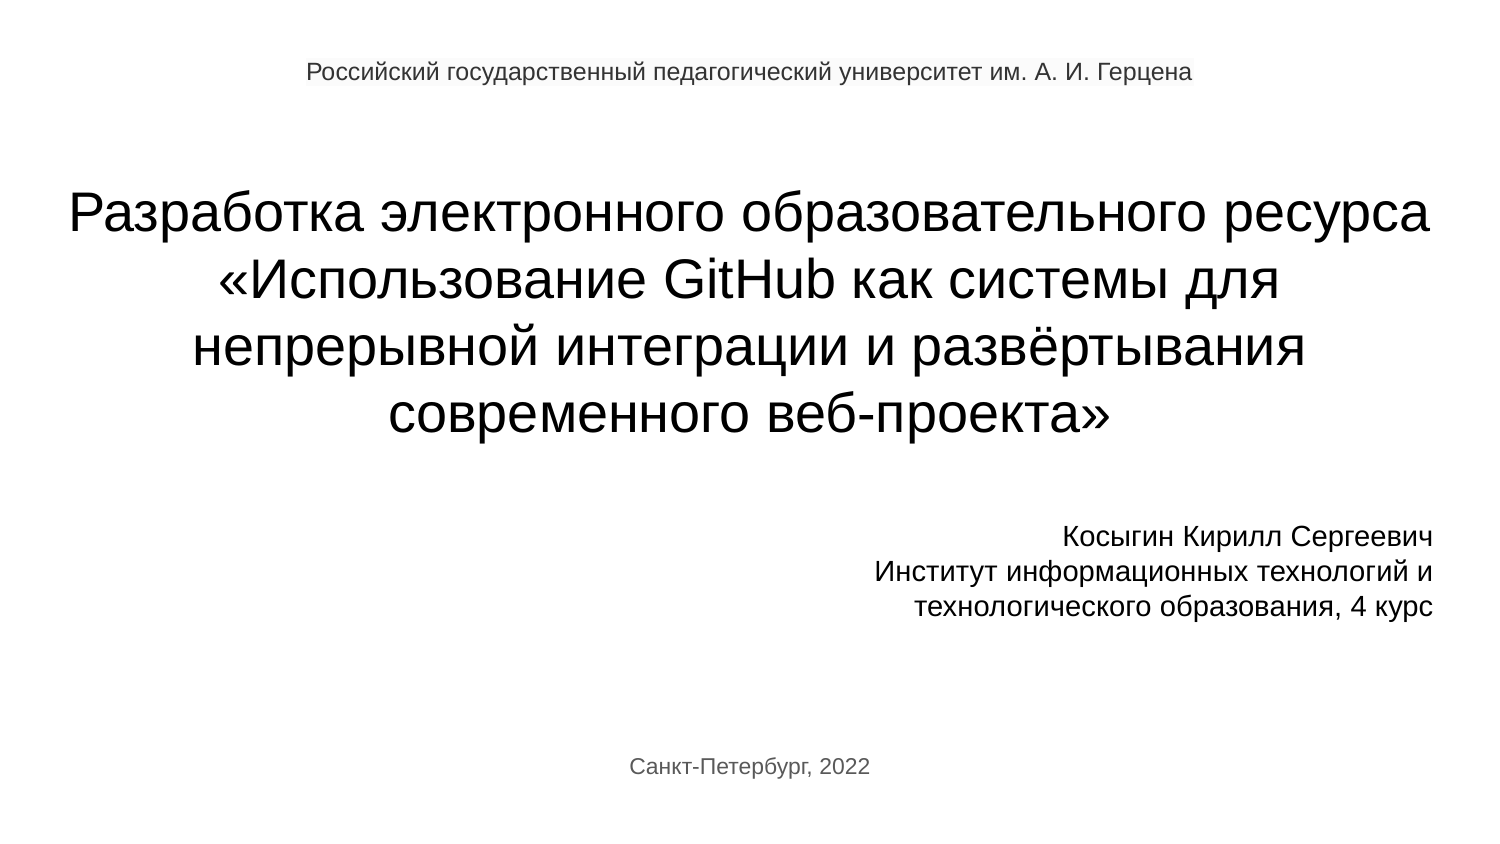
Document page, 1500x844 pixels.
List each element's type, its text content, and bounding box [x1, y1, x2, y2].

text_box Санкт-Петербург, 2022 [533, 742, 967, 810]
subtitle Косыгин Кирилл Сергеевич Институт информационных технологий и технологического образования, 4 курс [750, 502, 1449, 633]
text_box Российский государственный педагогический университет им. А. И. Герцена [0, 37, 1500, 106]
title Разработка электронного образовательного ресурса «Использование GitHub как системы для непрерывной интеграции и развёртывания современного веб-проекта» [51, 122, 1449, 459]
